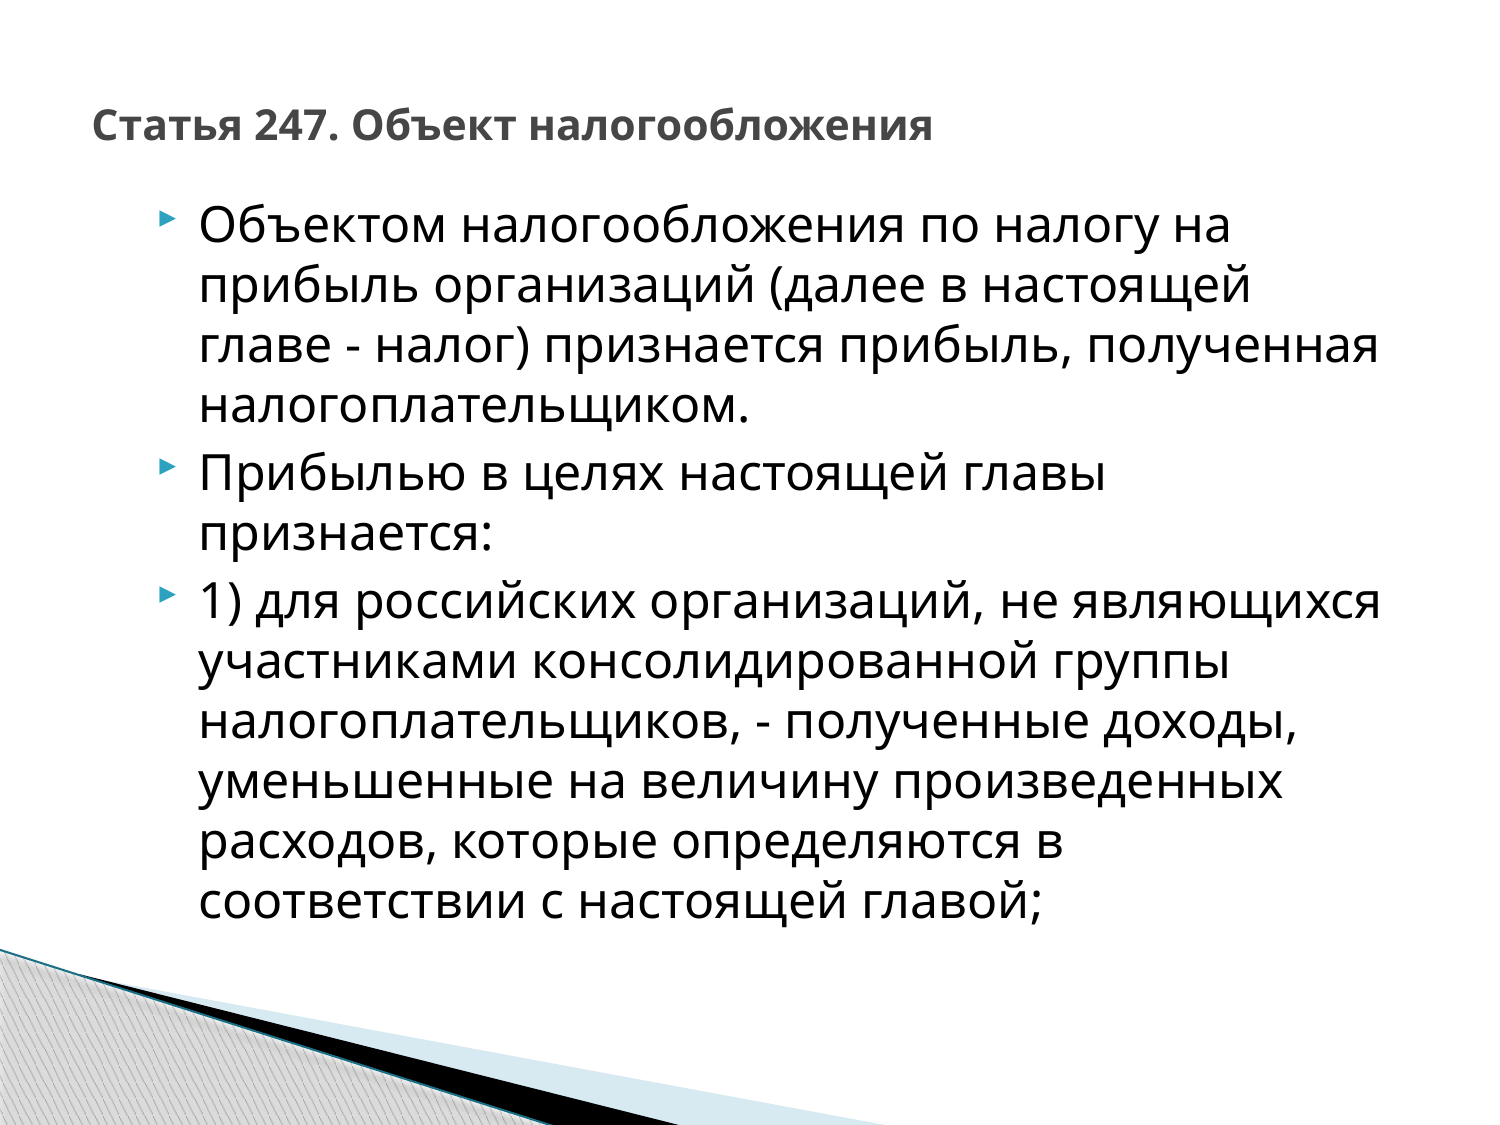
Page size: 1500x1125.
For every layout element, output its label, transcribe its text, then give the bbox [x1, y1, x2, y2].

title Статья 247. Объект налогообложения [76, 90, 1400, 209]
list Объектом налогообложения по налогу на прибыль организаций (далее в настоящей главе - налог) признается прибыль, полученная налогоплательщиком. Прибылью в целях настоящей главы признается: 1) для российских организаций, не являющихся участниками консолидированной группы налогоплательщиков, - полученные доходы, уменьшенные на величину произведенных расходов, которые определяются в соответствии с настоящей главой; [123, 184, 1400, 1005]
